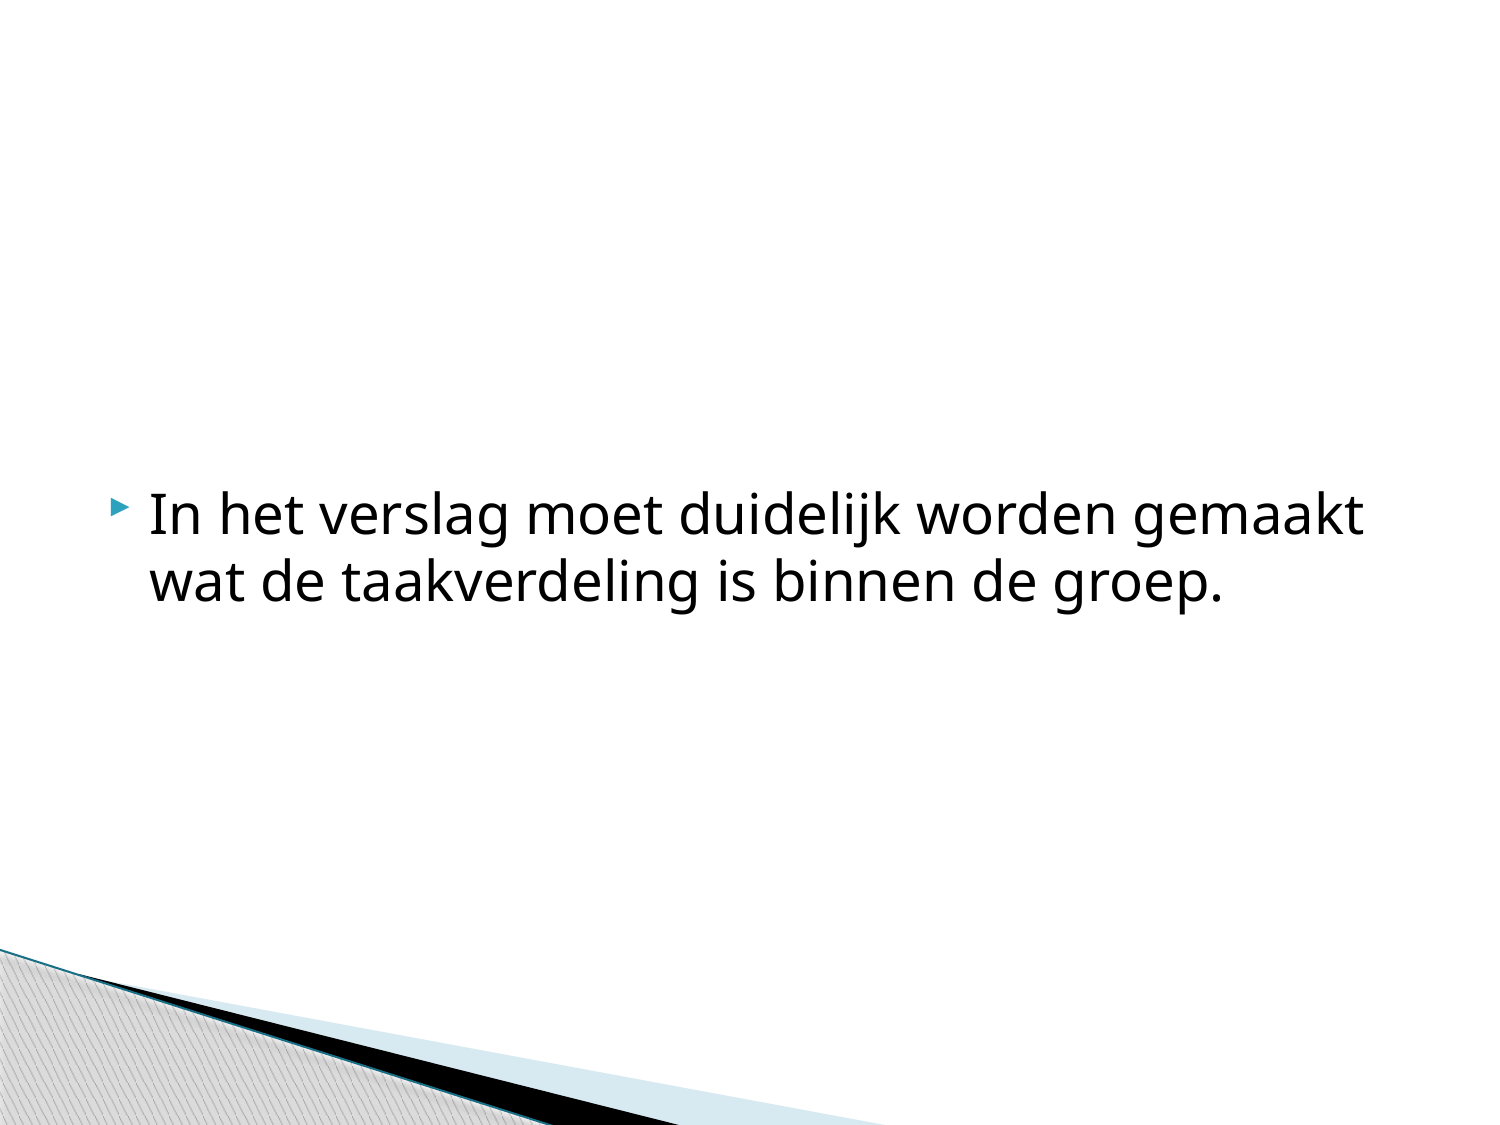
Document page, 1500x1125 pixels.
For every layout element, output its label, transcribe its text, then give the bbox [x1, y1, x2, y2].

list In het verslag moet duidelijk worden gemaakt wat de taakverdeling is binnen de groep. [75, 243, 1425, 986]
